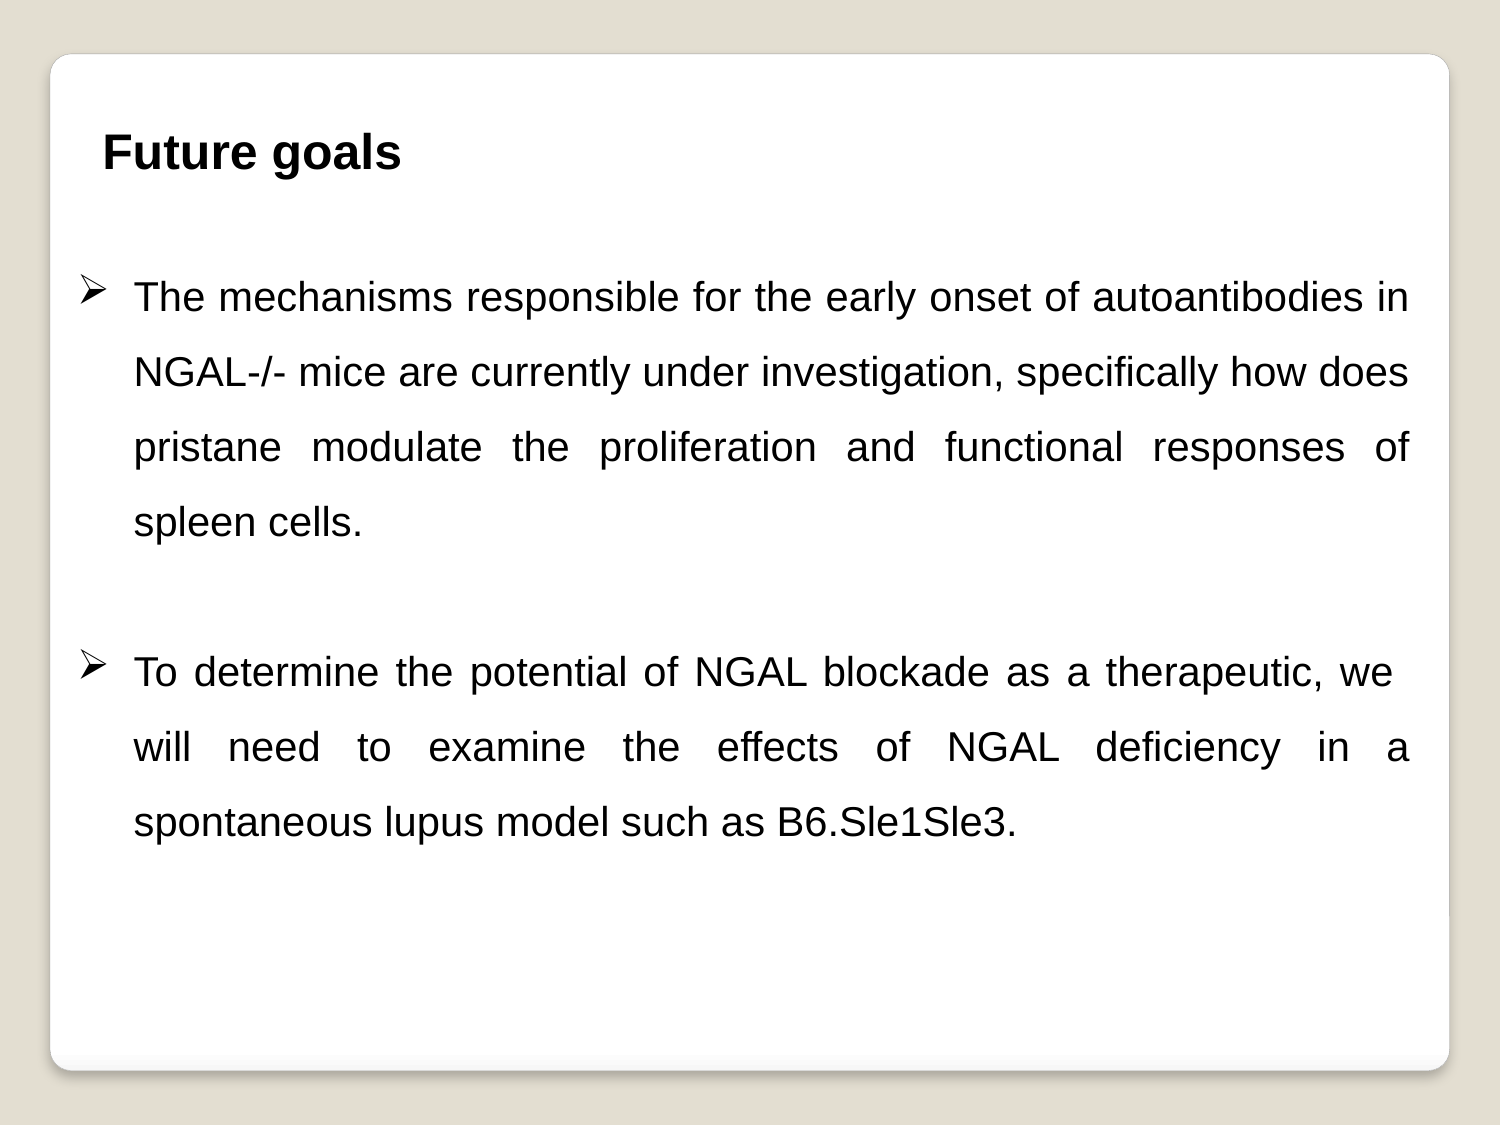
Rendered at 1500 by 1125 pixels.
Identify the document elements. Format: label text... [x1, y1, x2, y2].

text_box Future goals [87, 111, 675, 187]
text_box The mechanisms responsible for the early onset of autoantibodies in NGAL-/- mice are currently under investigation, specifically how does pristane modulate the proliferation and functional responses of spleen cells. To determine the potential of NGAL blockade as a therapeutic, we will need to examine the effects of NGAL deficiency in a spontaneous lupus model such as B6.Sle1Sle3. [62, 237, 1425, 853]
